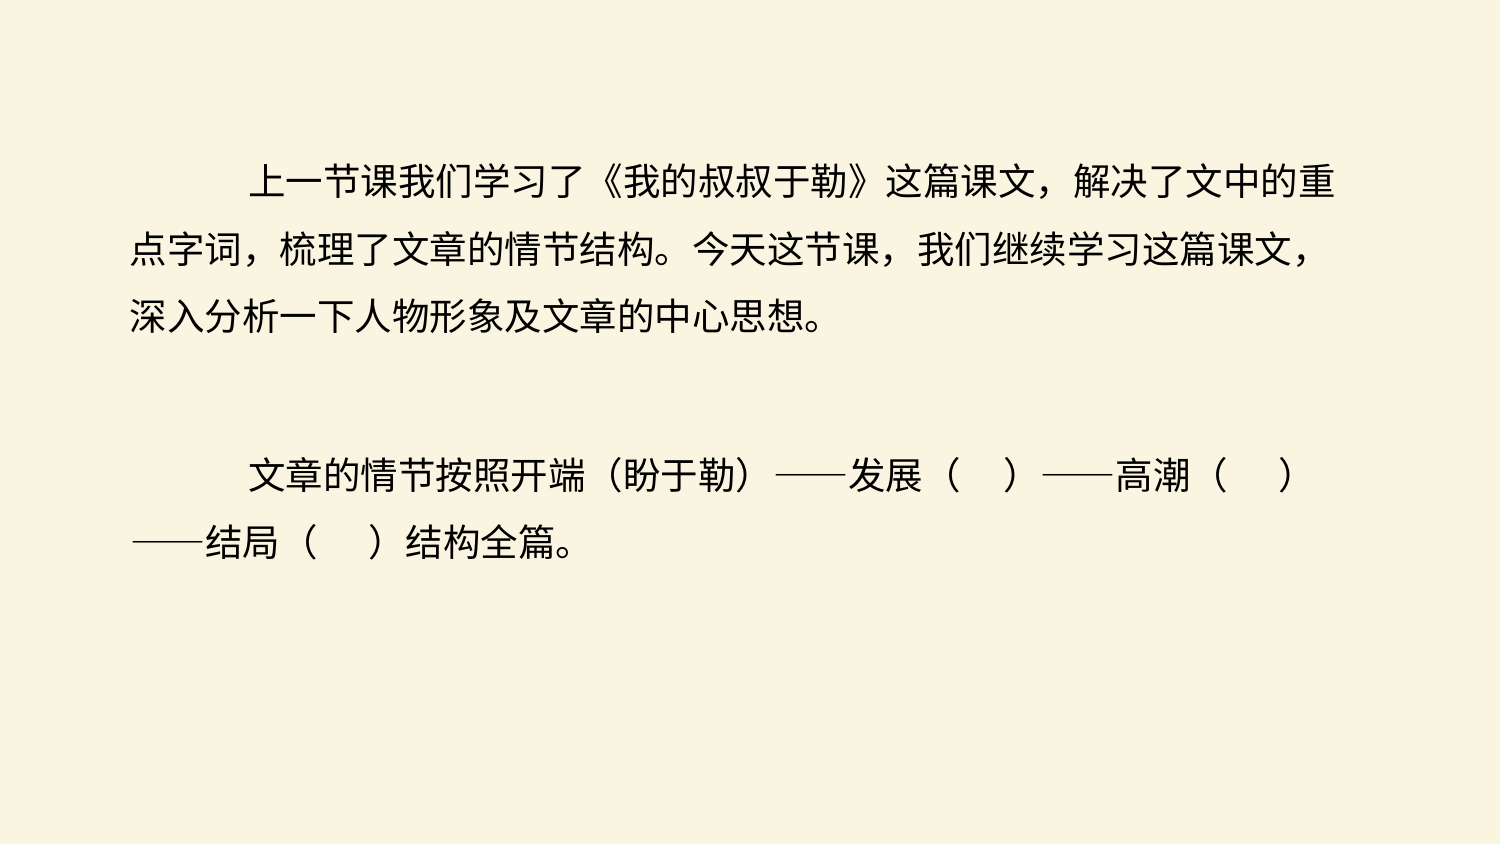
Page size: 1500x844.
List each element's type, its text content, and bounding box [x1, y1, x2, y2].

text_box 上一节课我们学习了《我的叔叔于勒》这篇课文，解决了文中的重点字词，梳理了文章的情节结构。今天这节课，我们继续学习这篇课文，深入分析一下人物形象及文章的中心思想。 [115, 128, 1368, 346]
text_box 文章的情节按照开端（盼于勒）——发展（ ）——高潮（ ）——结局（ ）结构全篇。 [115, 421, 1385, 572]
